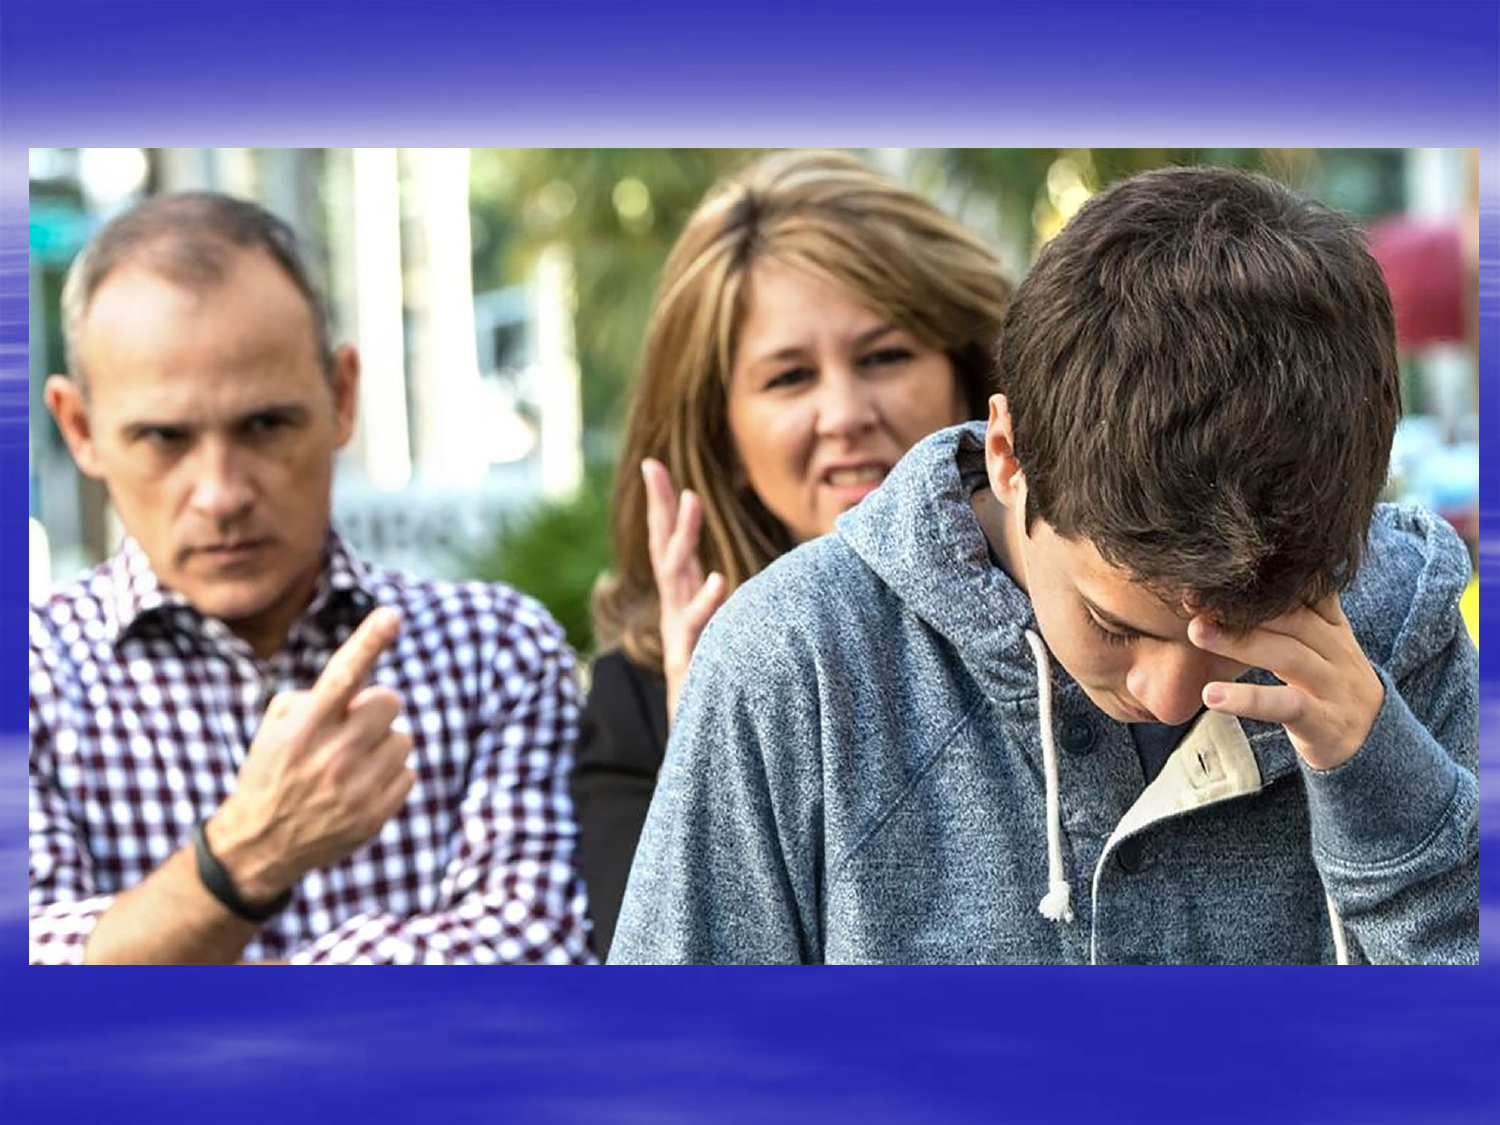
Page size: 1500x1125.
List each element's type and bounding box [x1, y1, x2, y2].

picture [29, 148, 1479, 965]
